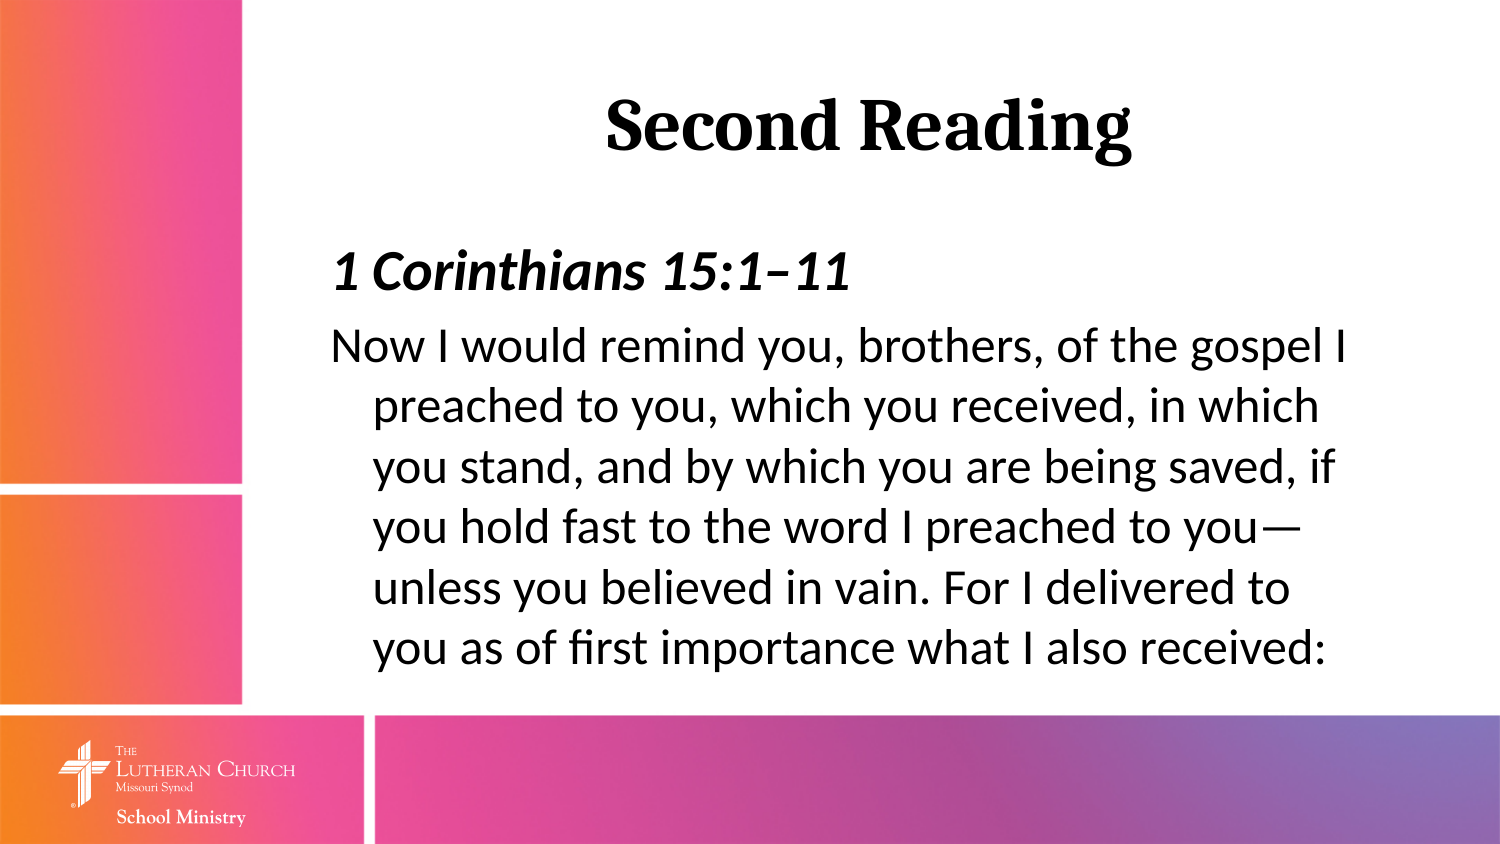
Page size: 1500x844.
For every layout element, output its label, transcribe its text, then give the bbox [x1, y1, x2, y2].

picture [0, 0, 1500, 844]
title Second Reading [318, 45, 1422, 208]
list 1 Corinthians 15:1–11 Now I would remind you, brothers, of the gospel I preached to you, which you received, in which you stand, and by which you are being saved, if you hold fast to the word I preached to you—unless you believed in vain. For I delivered to you as of first importance what I also received: [315, 224, 1392, 688]
